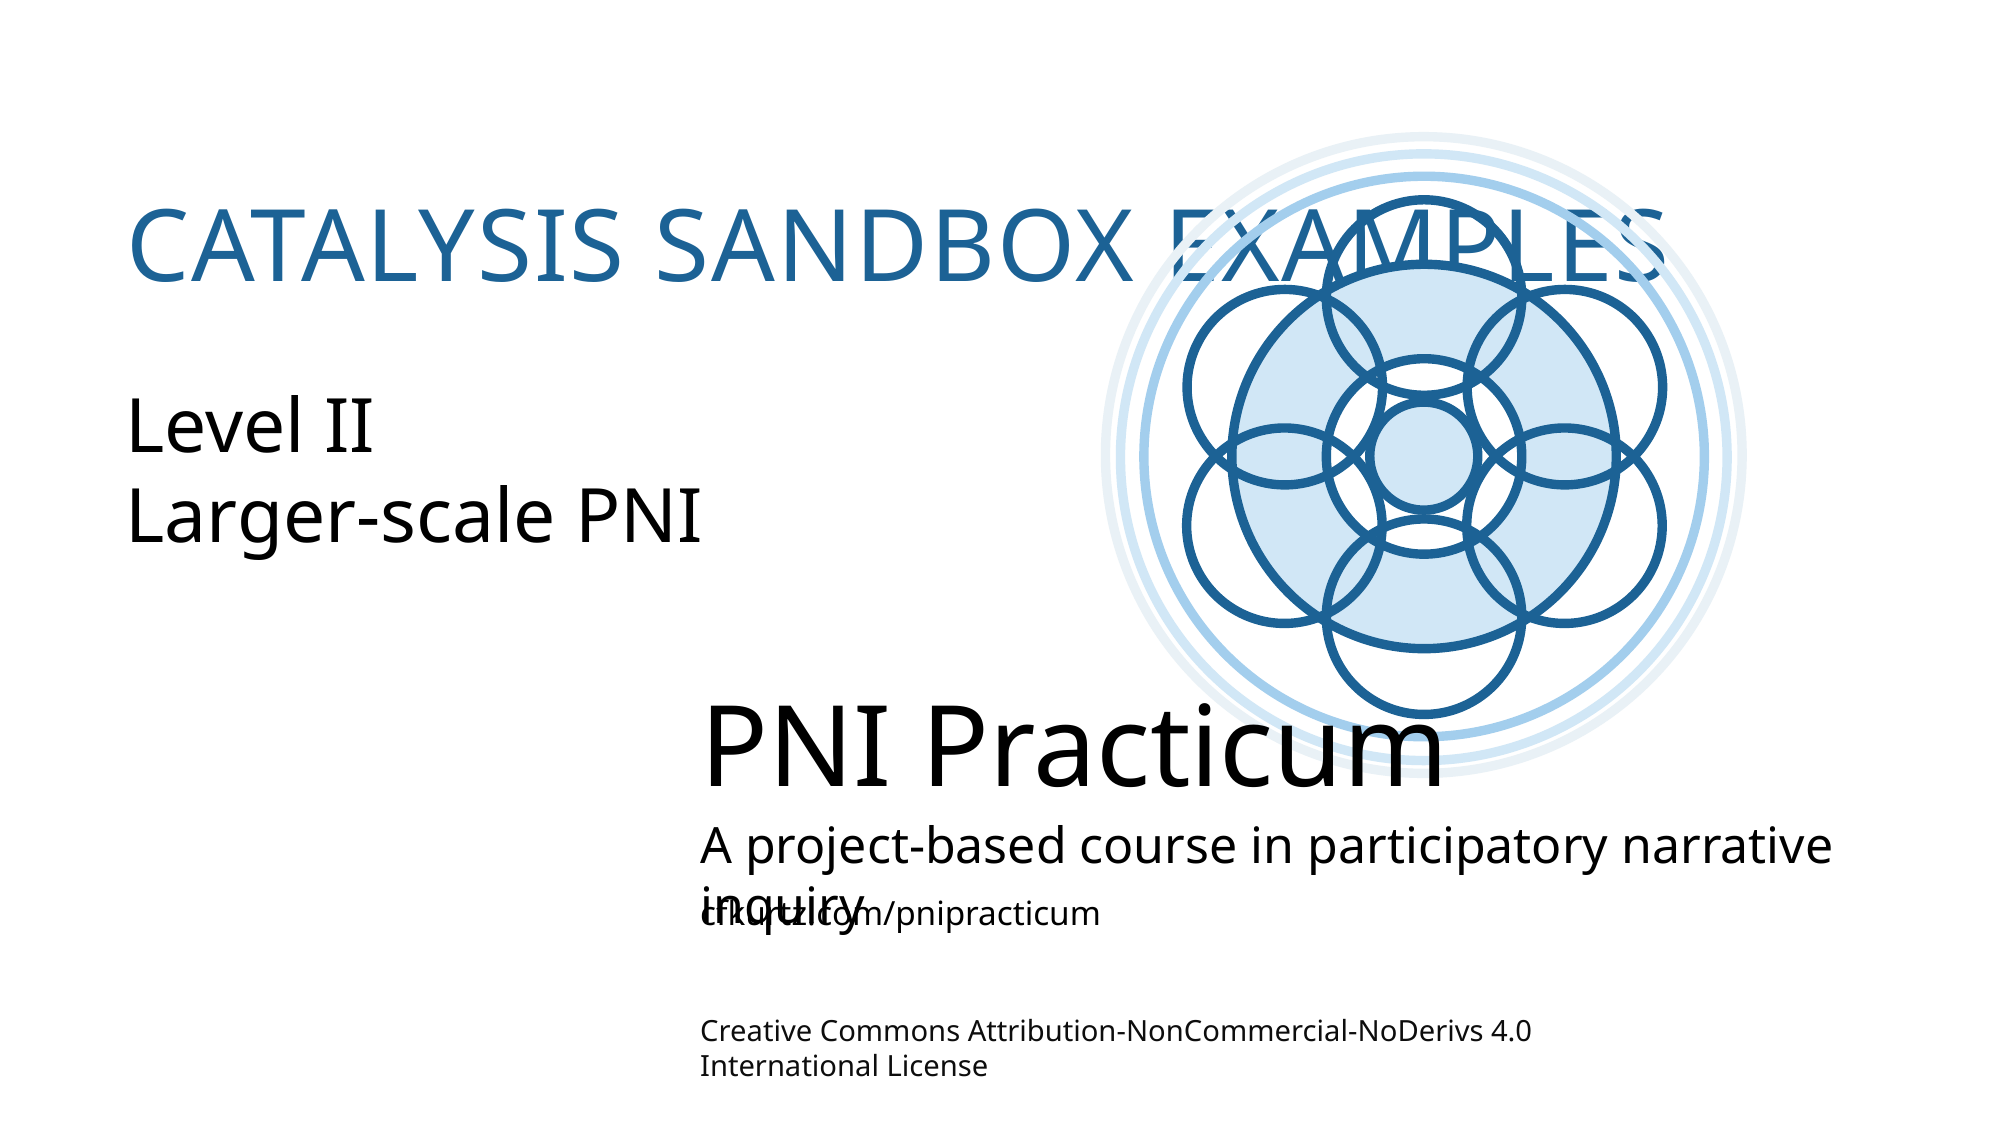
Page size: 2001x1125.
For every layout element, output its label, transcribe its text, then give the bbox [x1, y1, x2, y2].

title Catalysis sandbox examples [111, 129, 1835, 376]
text_box Creative Commons Attribution-NonCommercial-NoDerivs 4.0 International License [685, 1004, 1684, 1058]
text_box cfkurtz.com/pnipracticum [685, 884, 1684, 935]
text_box PNI Practicum A project-based course in participatory narrative inquiry [685, 666, 1934, 883]
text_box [1105, 136, 1743, 774]
text_box Level II Larger-scale PNI [110, 370, 946, 565]
